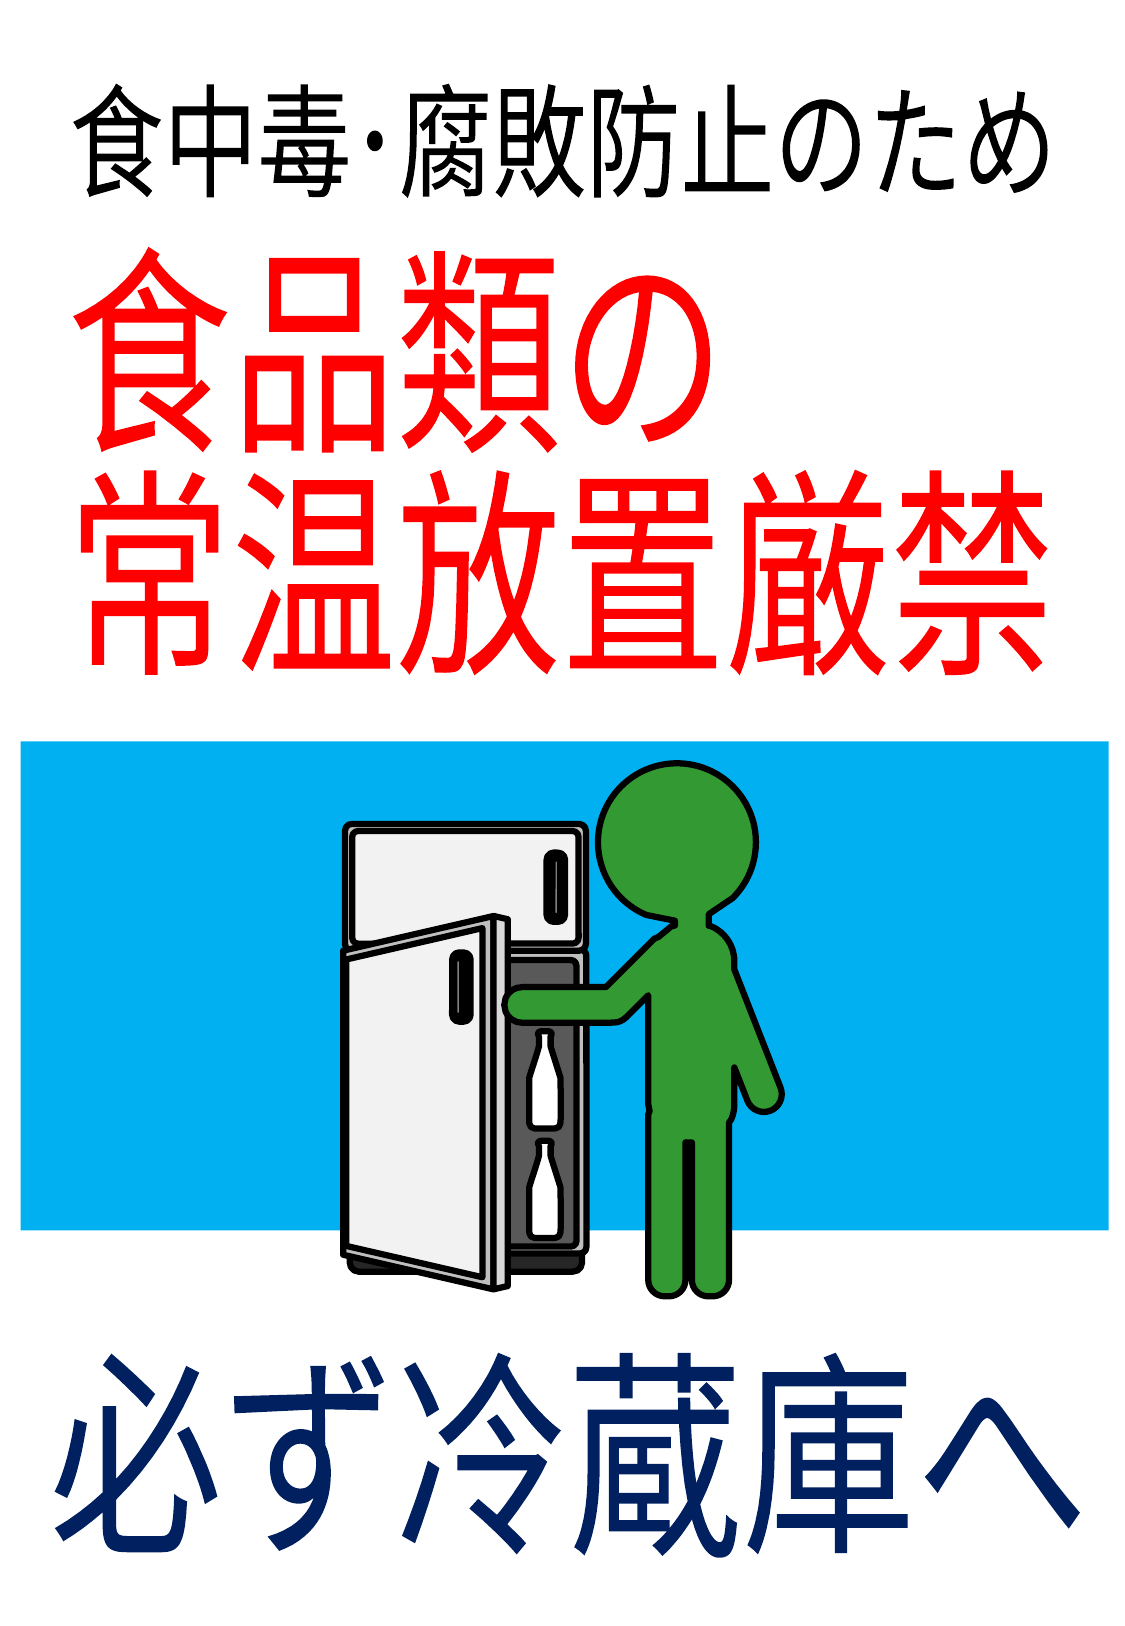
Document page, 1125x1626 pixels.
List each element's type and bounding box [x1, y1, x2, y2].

text_box [72, 83, 1048, 676]
text_box [342, 763, 782, 1297]
text_box [19, 739, 1111, 1233]
